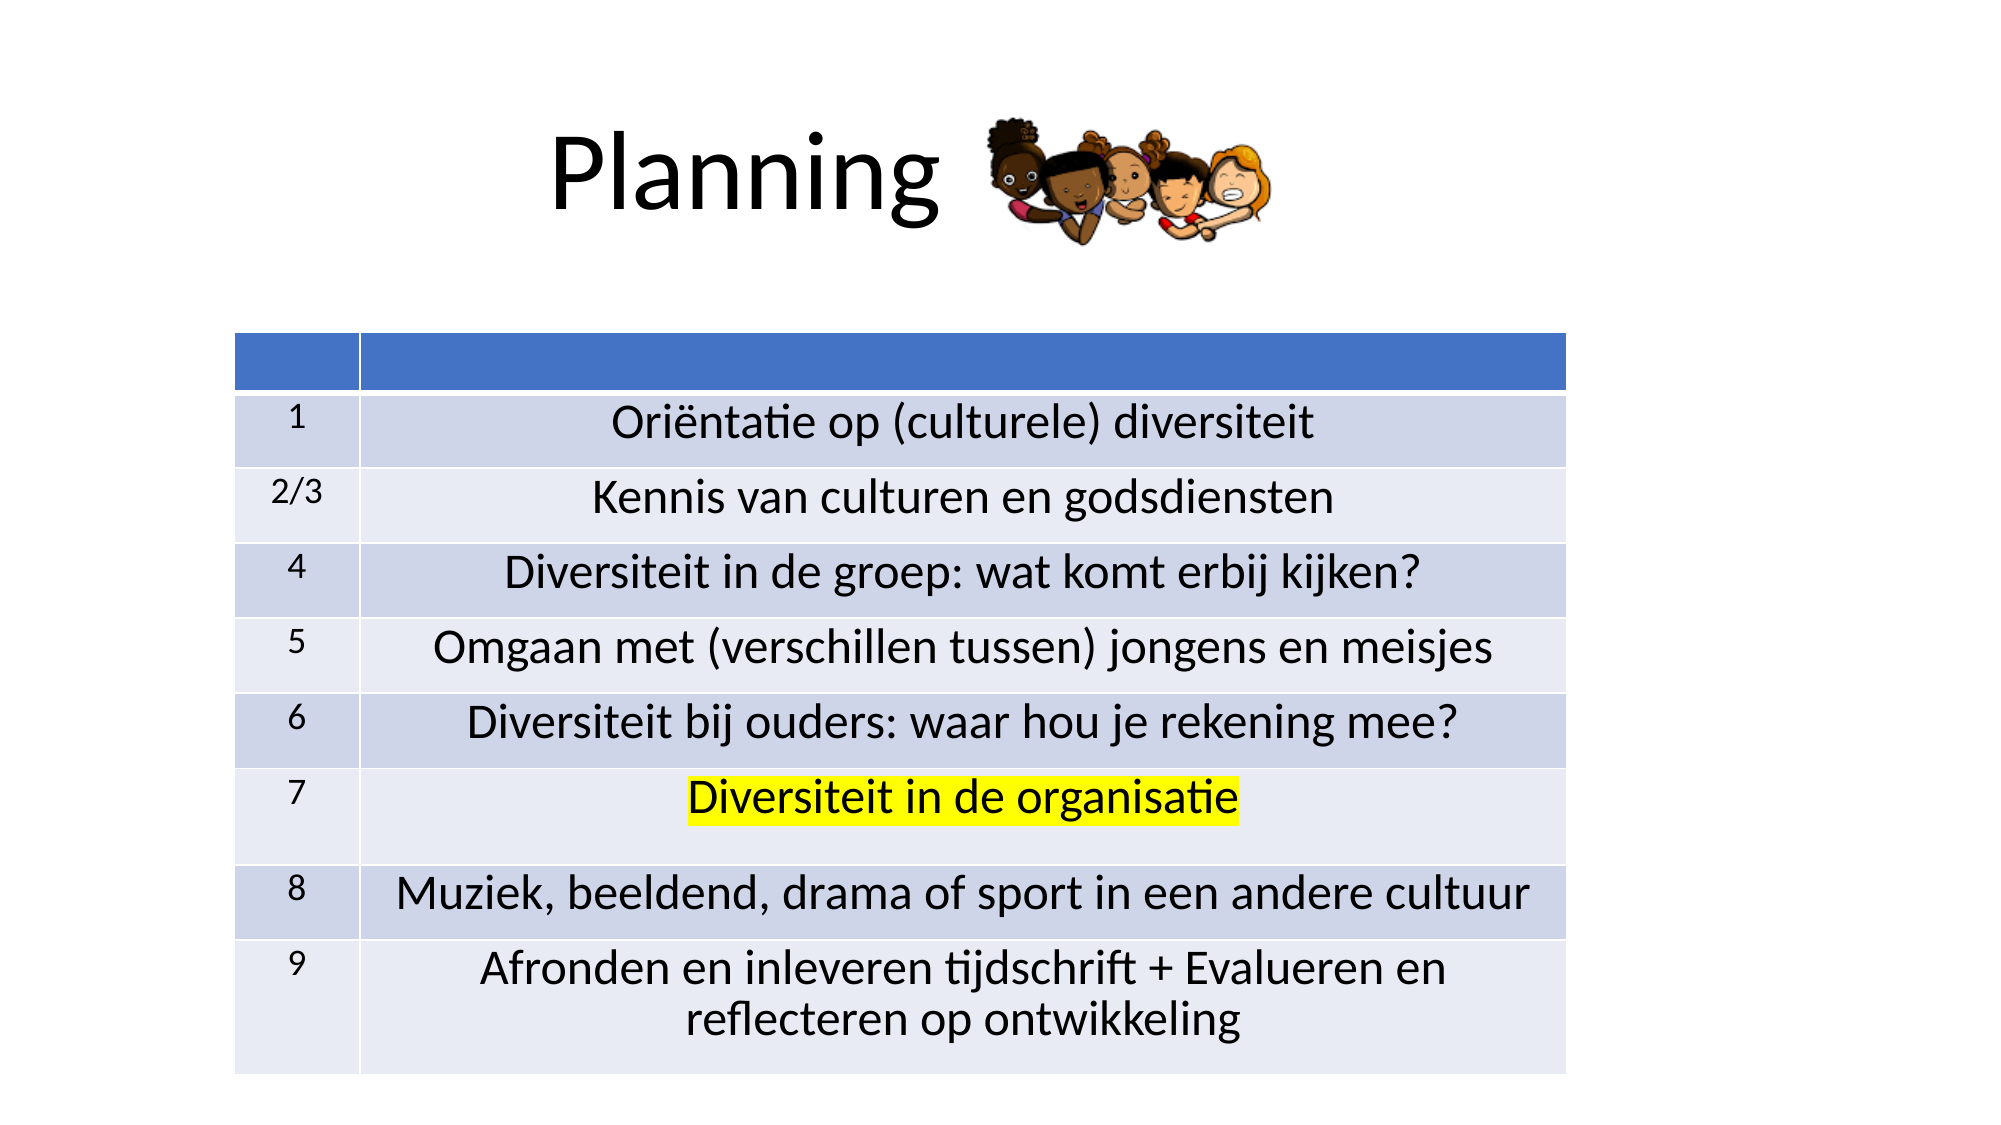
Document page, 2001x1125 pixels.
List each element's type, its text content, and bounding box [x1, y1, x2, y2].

table_cell Omgaan met (verschillen tussen) jongens en meisjes [361, 619, 1566, 692]
picture [958, 0, 1280, 358]
table_cell 1 [235, 396, 359, 467]
table_cell Diversiteit in de groep: wat komt erbij kijken? [361, 544, 1566, 617]
table_cell 5 [235, 619, 359, 692]
table_cell 4 [235, 544, 359, 617]
table_cell Kennis van culturen en godsdiensten [361, 469, 1566, 542]
table_cell 6 [235, 694, 359, 768]
table_cell 2/3 [235, 469, 359, 542]
table_cell Afronden en inleveren tijdschrift + Evalueren en reflecteren op ontwikkeling [361, 941, 1566, 1074]
table_header [361, 333, 1566, 390]
table_cell Oriëntatie op (culturele) diversiteit [361, 396, 1566, 467]
table_cell 7 [235, 769, 359, 864]
table_cell 9 [235, 941, 359, 1074]
text_box Planning [533, 89, 957, 240]
table_cell Muziek, beeldend, drama of sport in een andere cultuur [361, 866, 1566, 939]
table_cell 8 [235, 866, 359, 939]
table_cell Diversiteit in de organisatie [361, 769, 1566, 864]
table_header [235, 333, 359, 390]
table_cell Diversiteit bij ouders: waar hou je rekening mee? [361, 694, 1566, 768]
